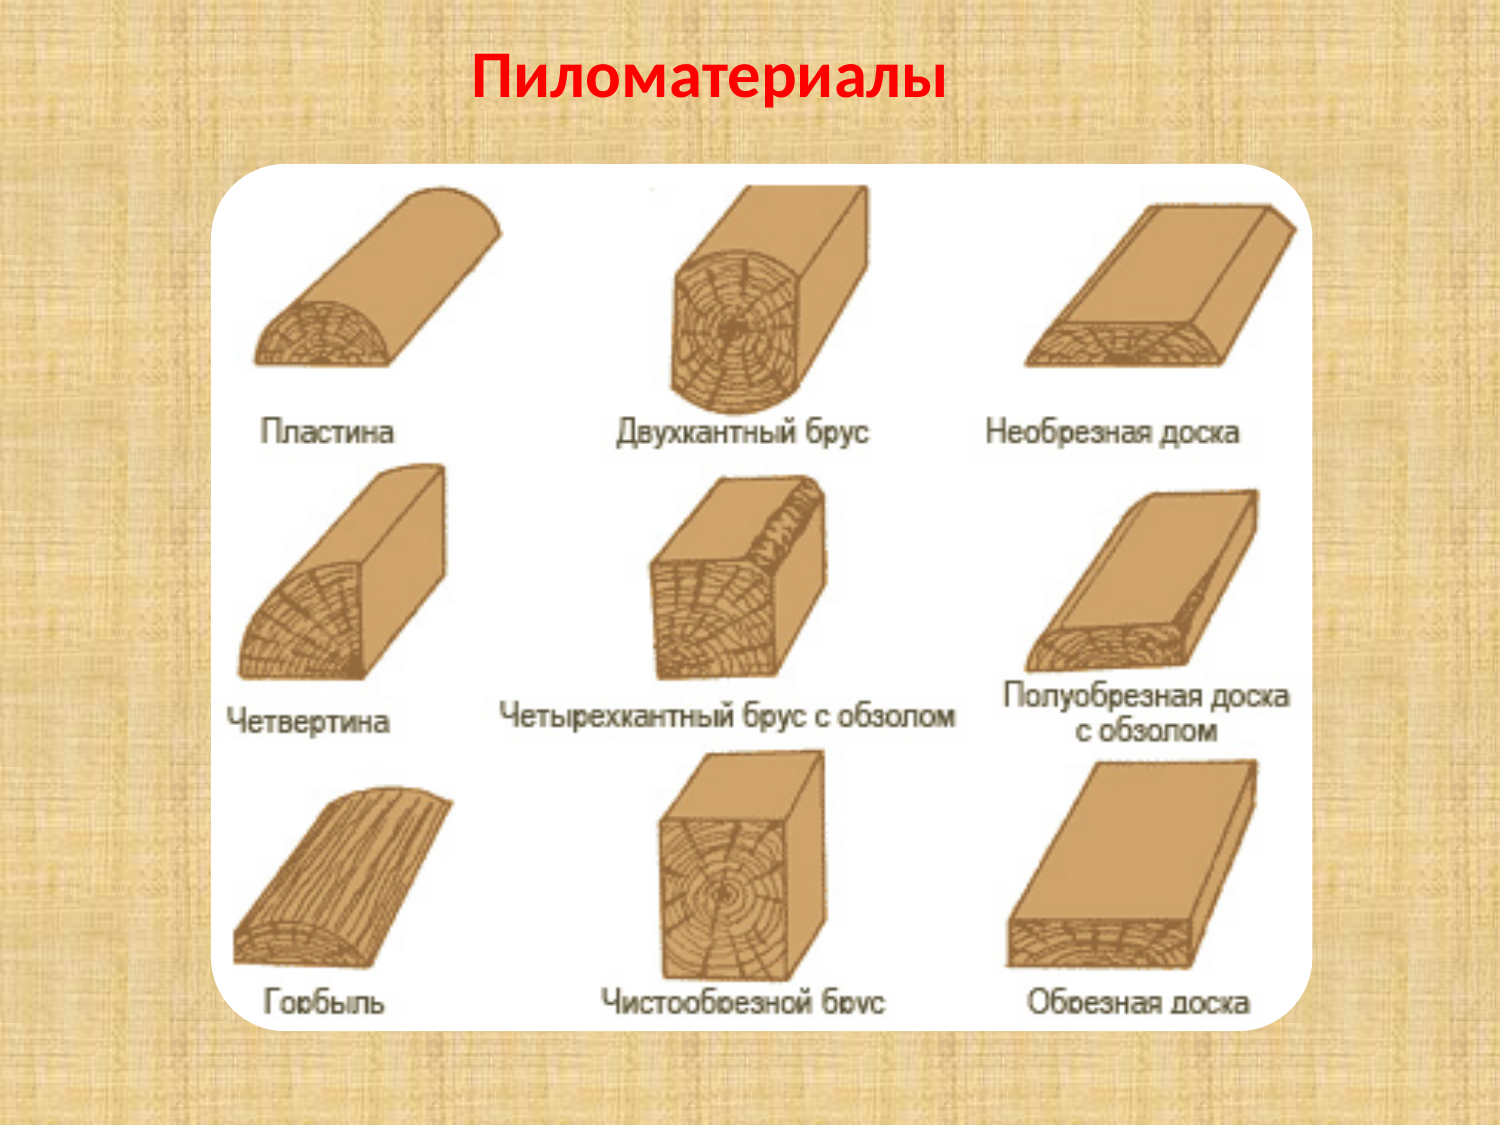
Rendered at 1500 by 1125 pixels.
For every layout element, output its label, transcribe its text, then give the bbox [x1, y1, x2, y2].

picture [0, 0, 1500, 1125]
text_box Пиломатериалы [457, 23, 1137, 119]
